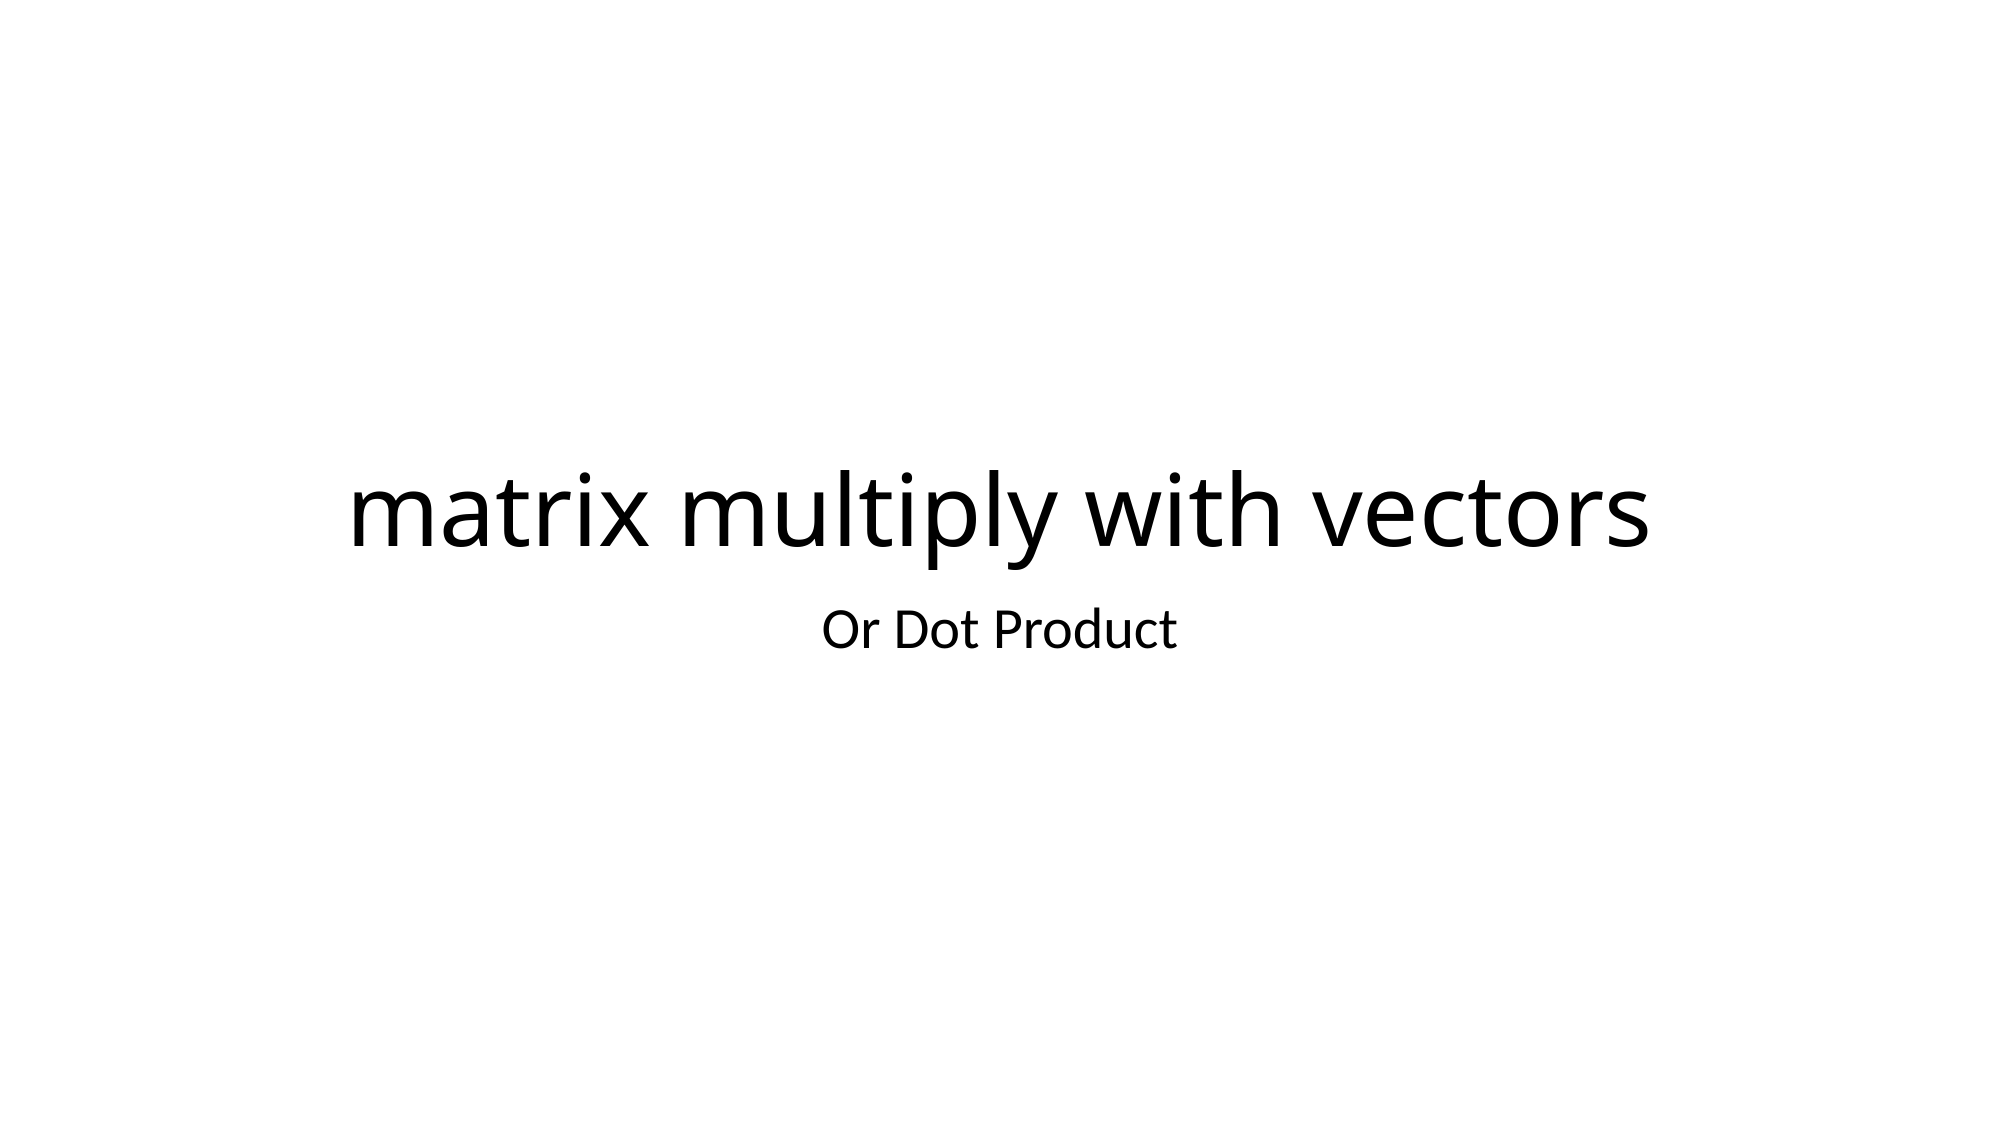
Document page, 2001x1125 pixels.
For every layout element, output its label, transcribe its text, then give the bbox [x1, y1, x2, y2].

subtitle Or Dot Product [249, 590, 1750, 863]
title matrix multiply with vectors [249, 184, 1750, 576]
